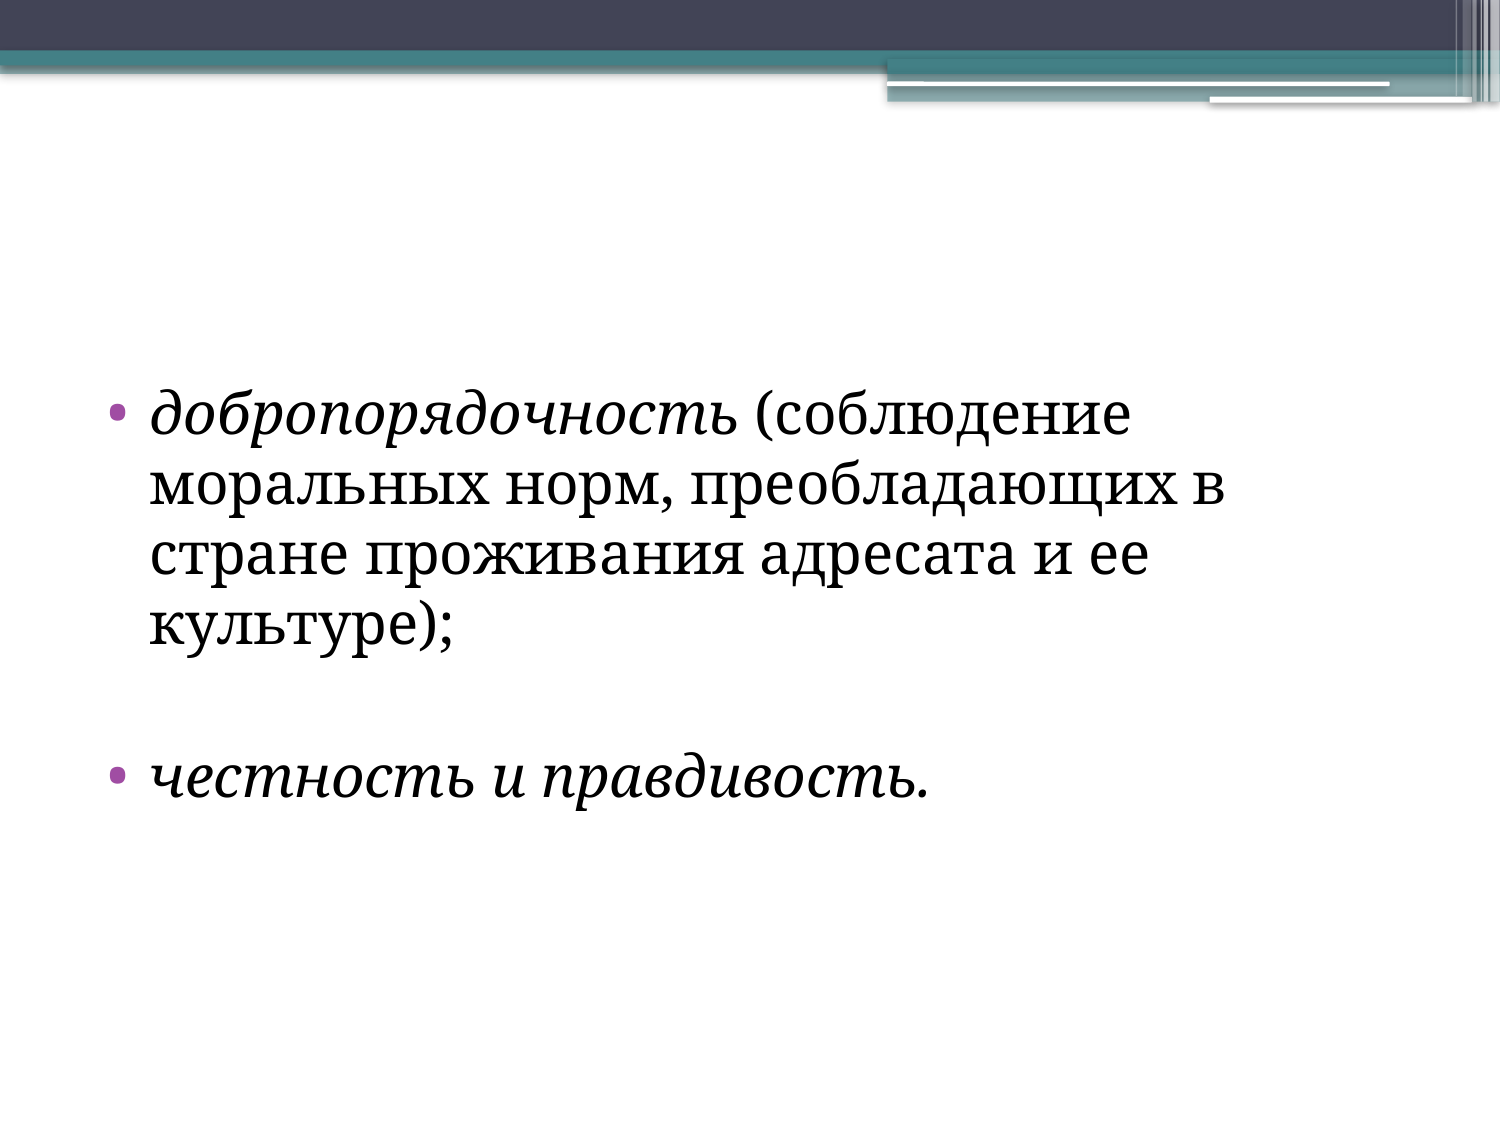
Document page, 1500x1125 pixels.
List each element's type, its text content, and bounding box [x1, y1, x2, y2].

list добропорядочность (соблюдение моральных норм, преобладающих в стране проживания адресата и ее культуре); честность и правдивость. [75, 368, 1425, 1079]
